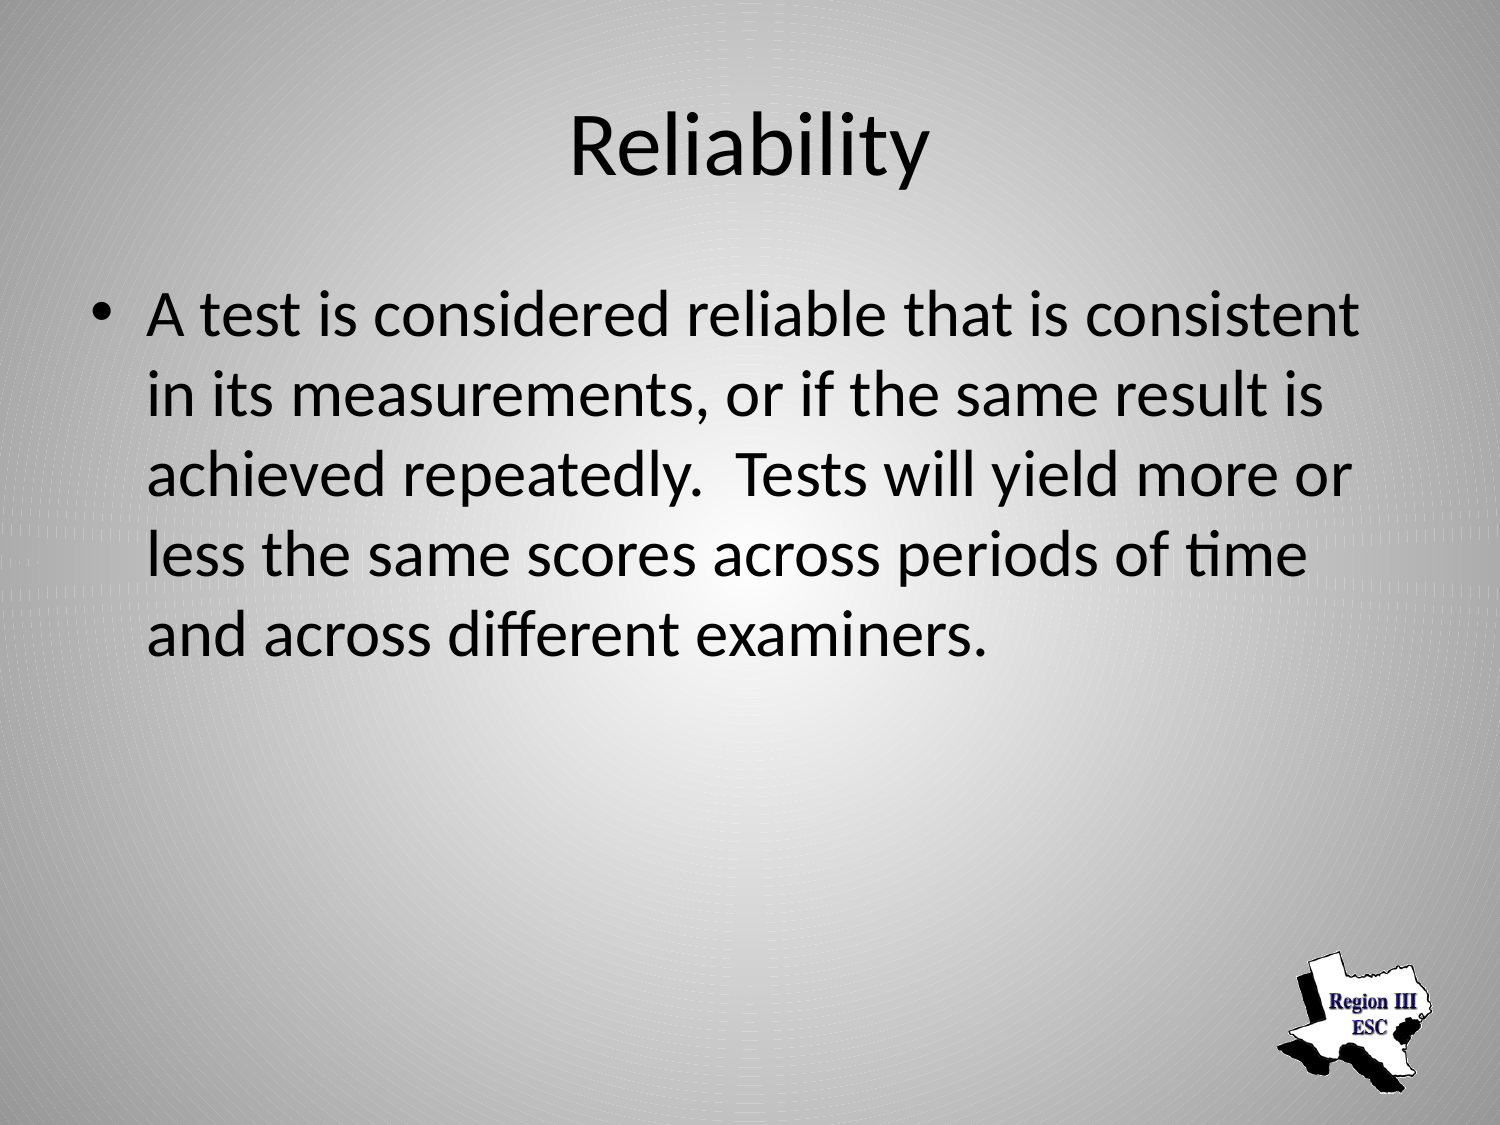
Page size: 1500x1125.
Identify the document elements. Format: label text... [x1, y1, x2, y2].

picture [1274, 949, 1435, 1095]
title Reliability [75, 45, 1425, 233]
list A test is considered reliable that is consistent in its measurements, or if the same result is achieved repeatedly. Tests will yield more or less the same scores across periods of time and across different examiners. [75, 262, 1425, 1005]
